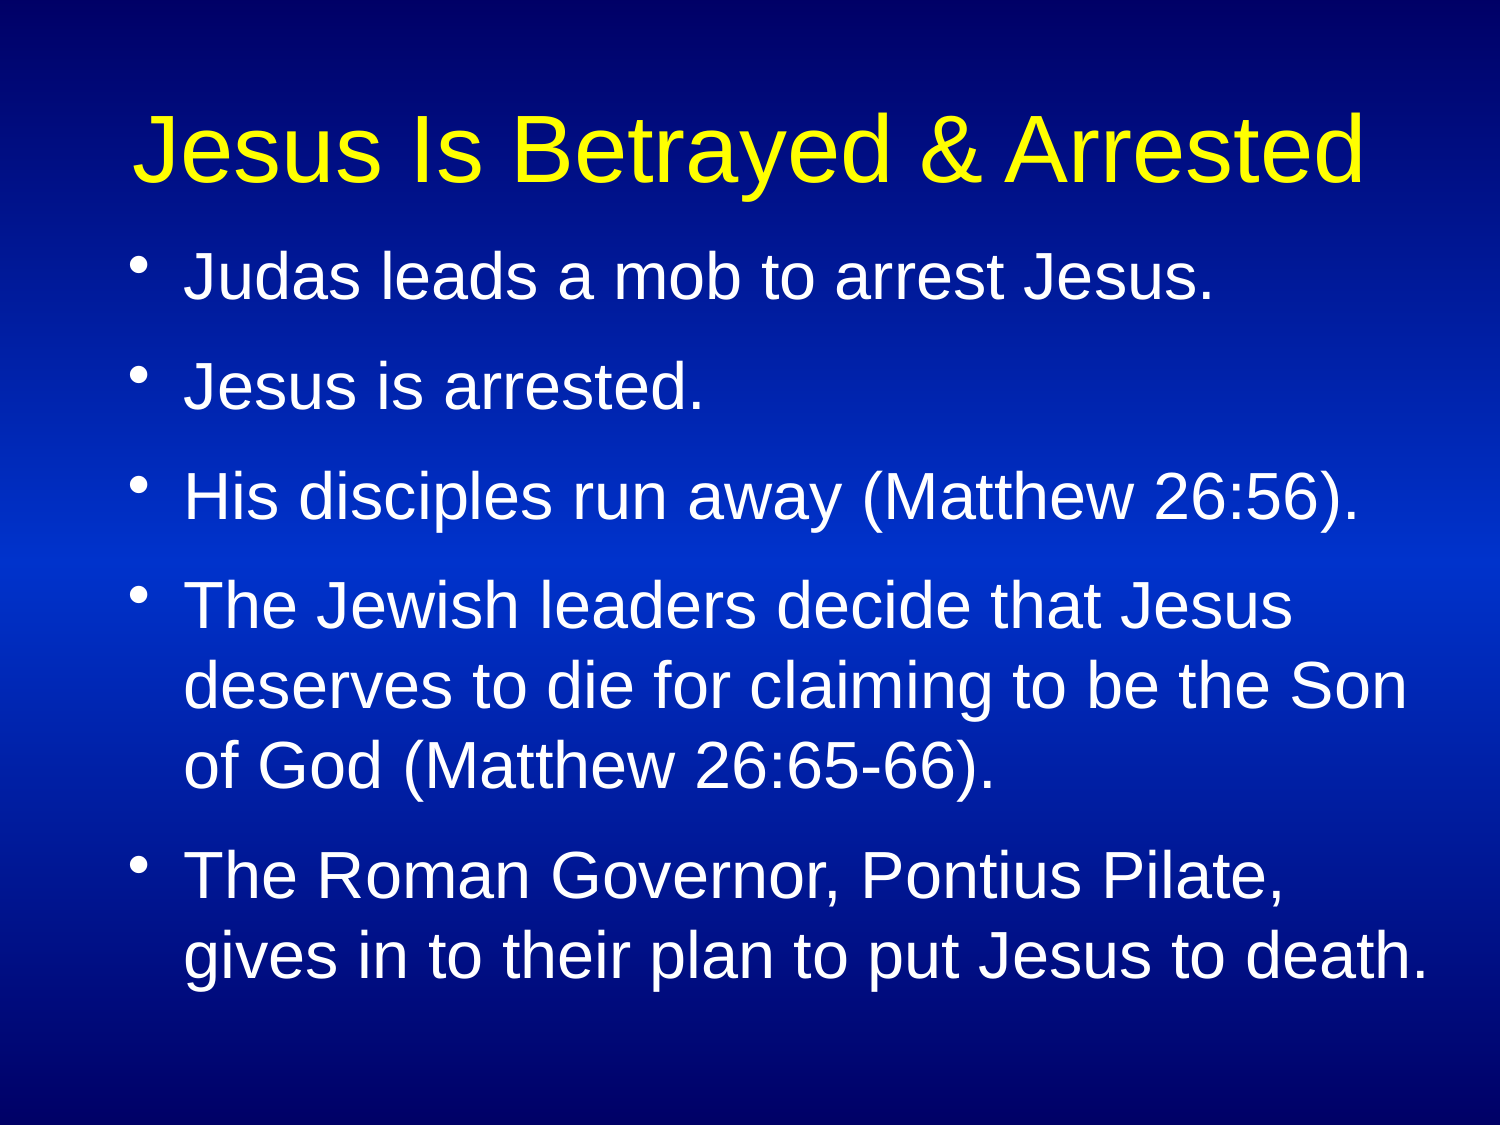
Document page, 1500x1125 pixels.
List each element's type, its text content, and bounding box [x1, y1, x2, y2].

title Jesus Is Betrayed & Arrested [37, 50, 1463, 238]
list Judas leads a mob to arrest Jesus. Jesus is arrested. His disciples run away (Matthew 26:56). The Jewish leaders decide that Jesus deserves to die for claiming to be the Son of God (Matthew 26:65-66). The Roman Governor, Pontius Pilate, gives in to their plan to put Jesus to death. [112, 224, 1463, 1125]
